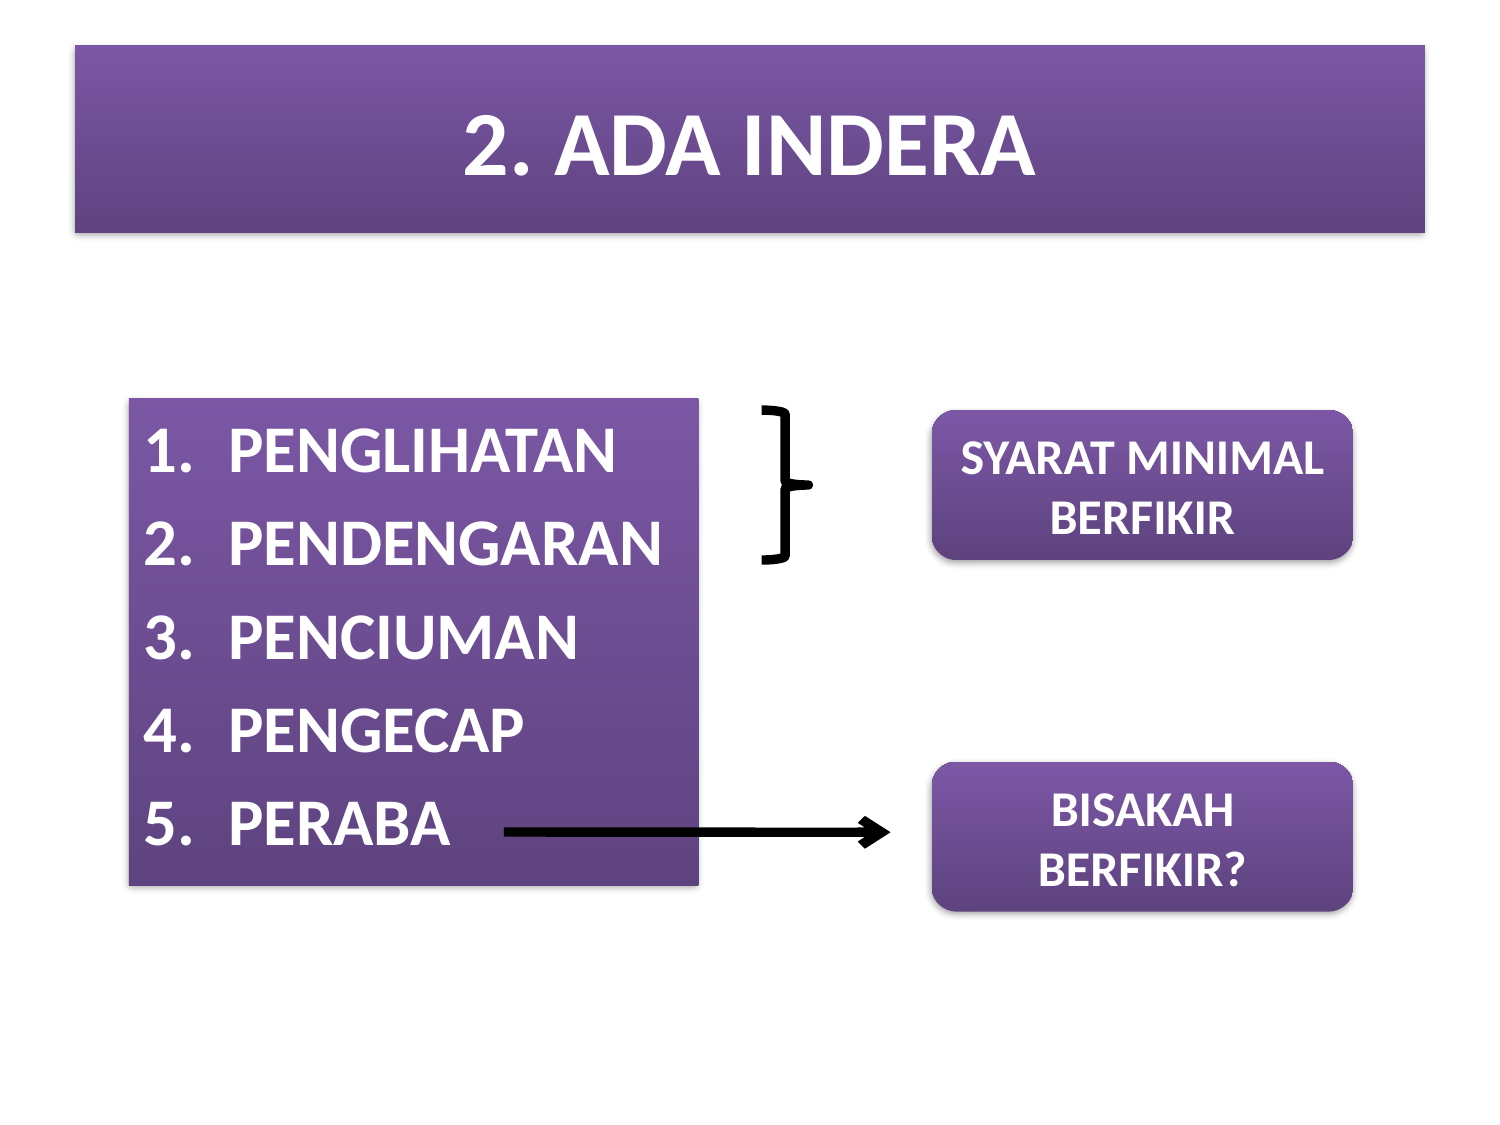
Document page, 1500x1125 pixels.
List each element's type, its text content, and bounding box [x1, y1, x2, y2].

text_box [761, 409, 810, 561]
text_box BISAKAH BERFIKIR? [931, 761, 1354, 912]
list PENGLIHATAN PENDENGARAN PENCIUMAN PENGECAP PERABA [128, 398, 699, 886]
text_box SYARAT MINIMAL BERFIKIR [931, 410, 1354, 561]
title 2. ADA INDERA [75, 45, 1425, 233]
